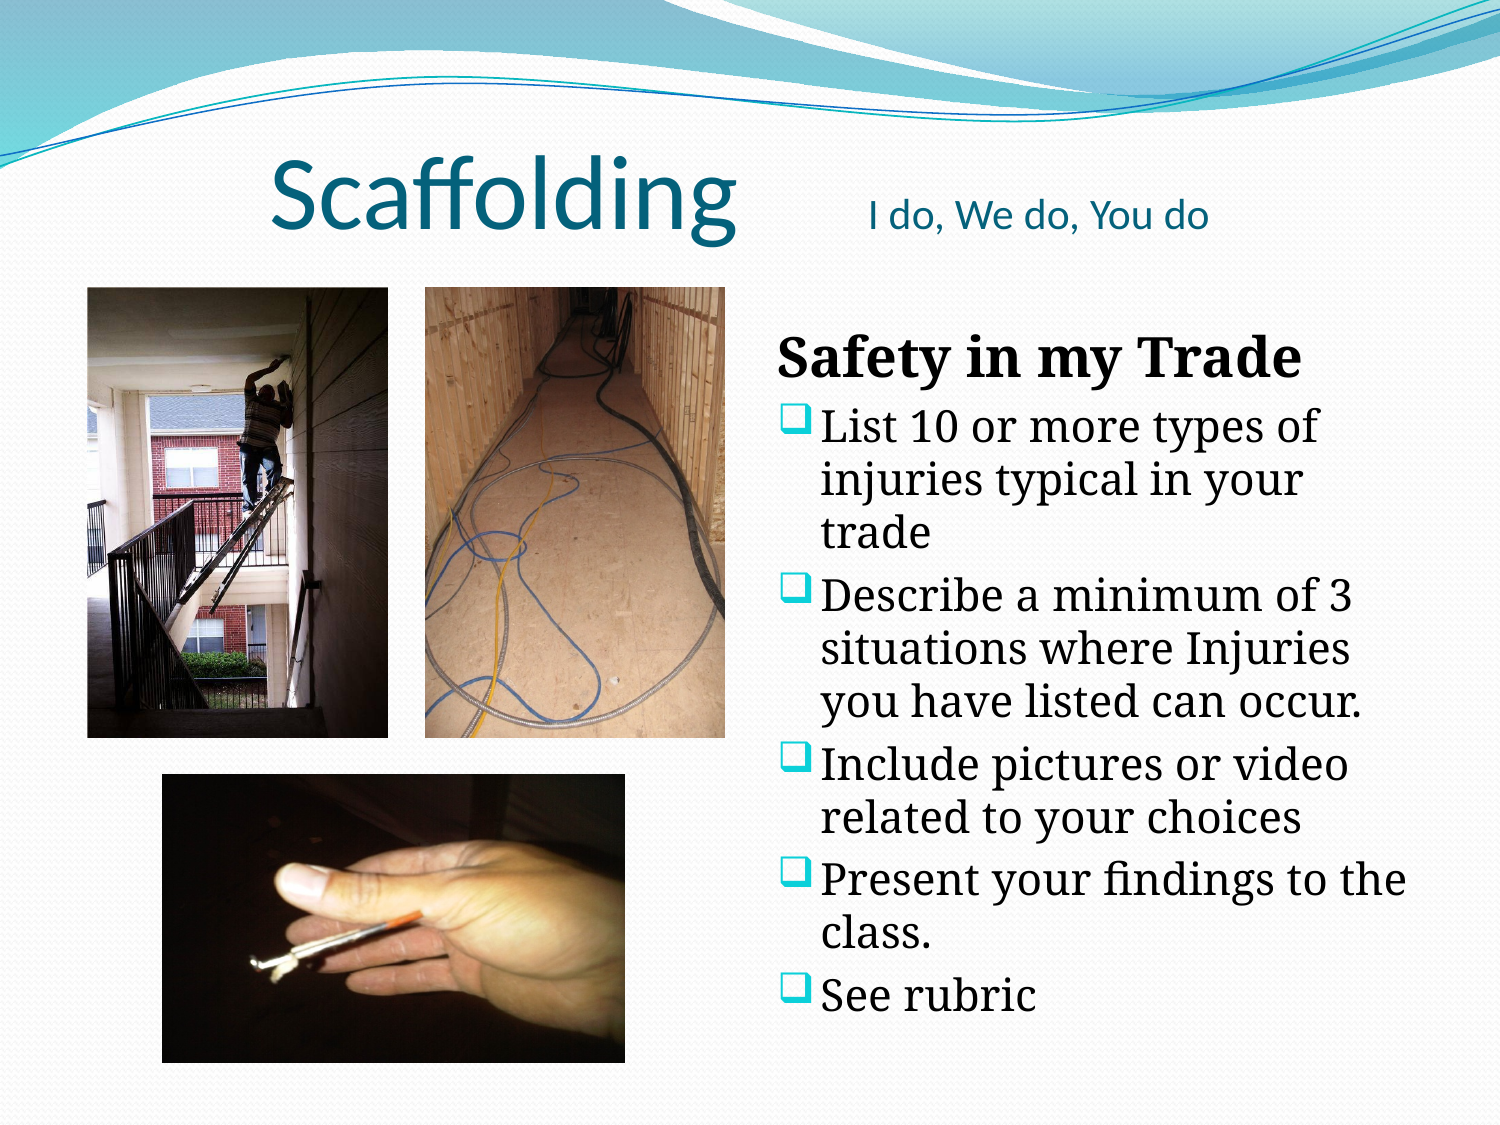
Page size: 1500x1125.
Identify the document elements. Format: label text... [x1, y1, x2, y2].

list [87, 287, 388, 738]
list Safety in my Trade List 10 or more types of injuries typical in your trade Describe a minimum of 3 situations where Injuries you have listed can occur. Include pictures or video related to your choices Present your findings to the class. See rubric [762, 314, 1425, 1043]
picture [424, 287, 726, 738]
picture [162, 774, 626, 1063]
title Scaffolding I do, We do, You do [75, 115, 1425, 303]
